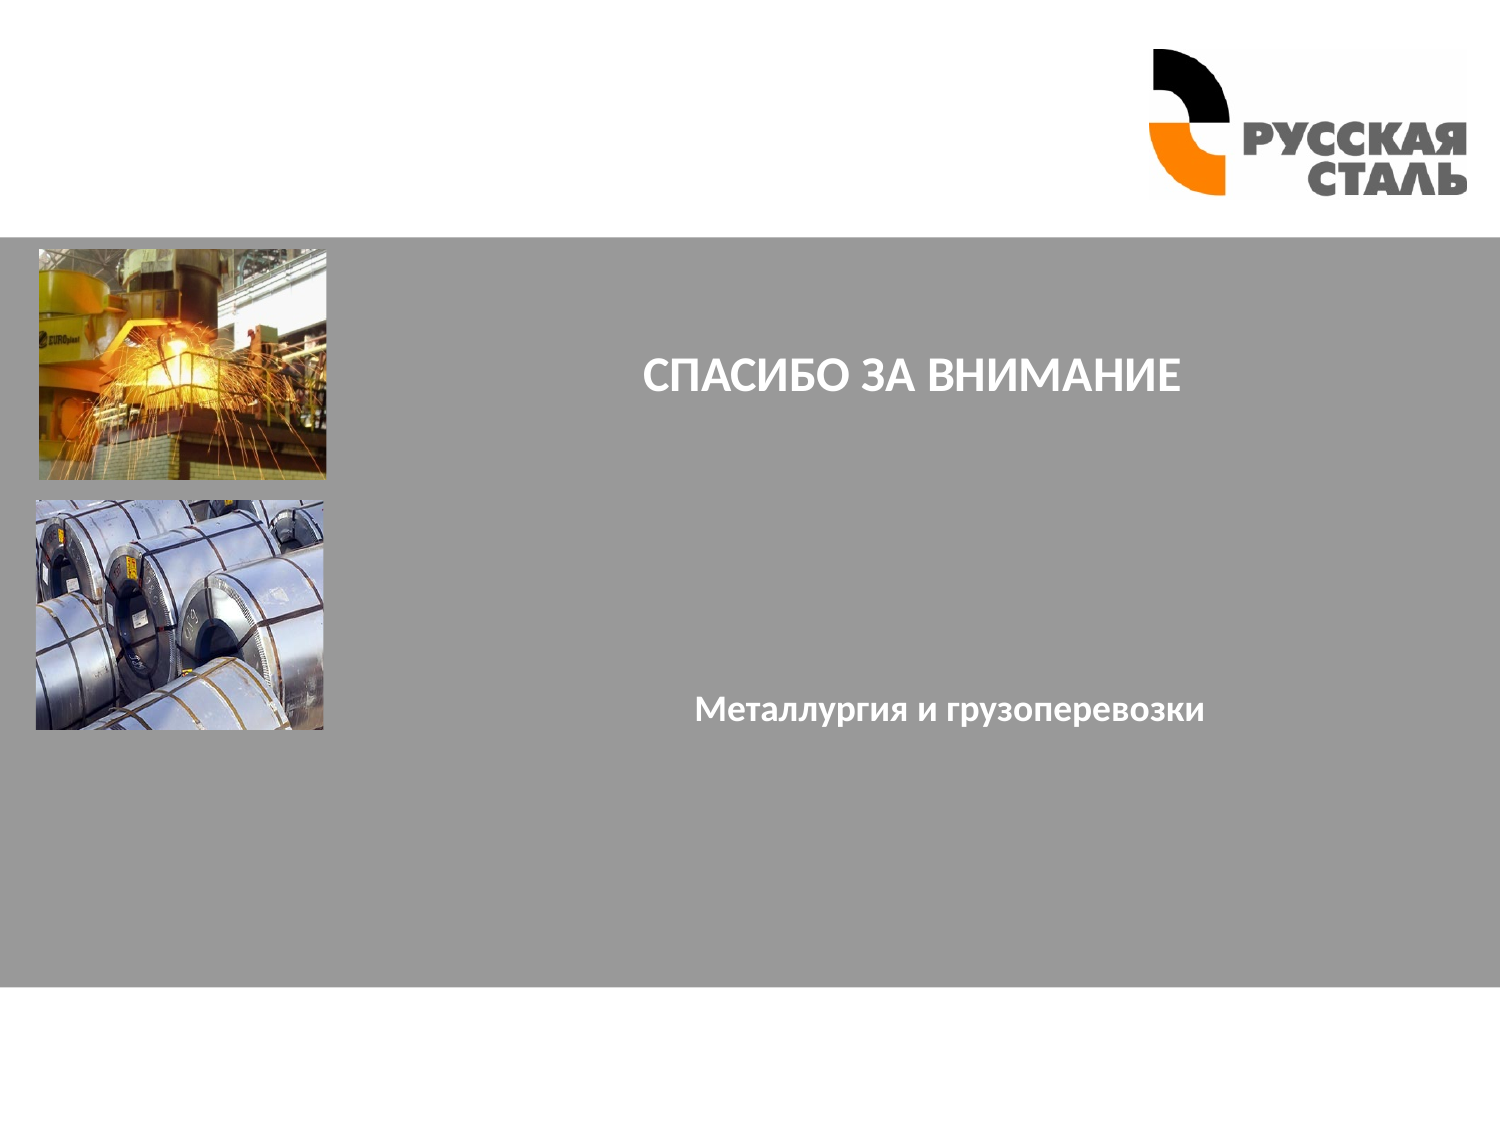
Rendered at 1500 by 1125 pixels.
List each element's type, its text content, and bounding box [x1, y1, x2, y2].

title СПАСИБО ЗА ВНИМАНИЕ [362, 249, 1463, 613]
picture [38, 249, 327, 480]
text_box Металлургия и грузоперевозки [399, 624, 1500, 788]
text_box [0, 235, 1500, 989]
picture [1149, 49, 1468, 201]
picture [35, 499, 324, 731]
